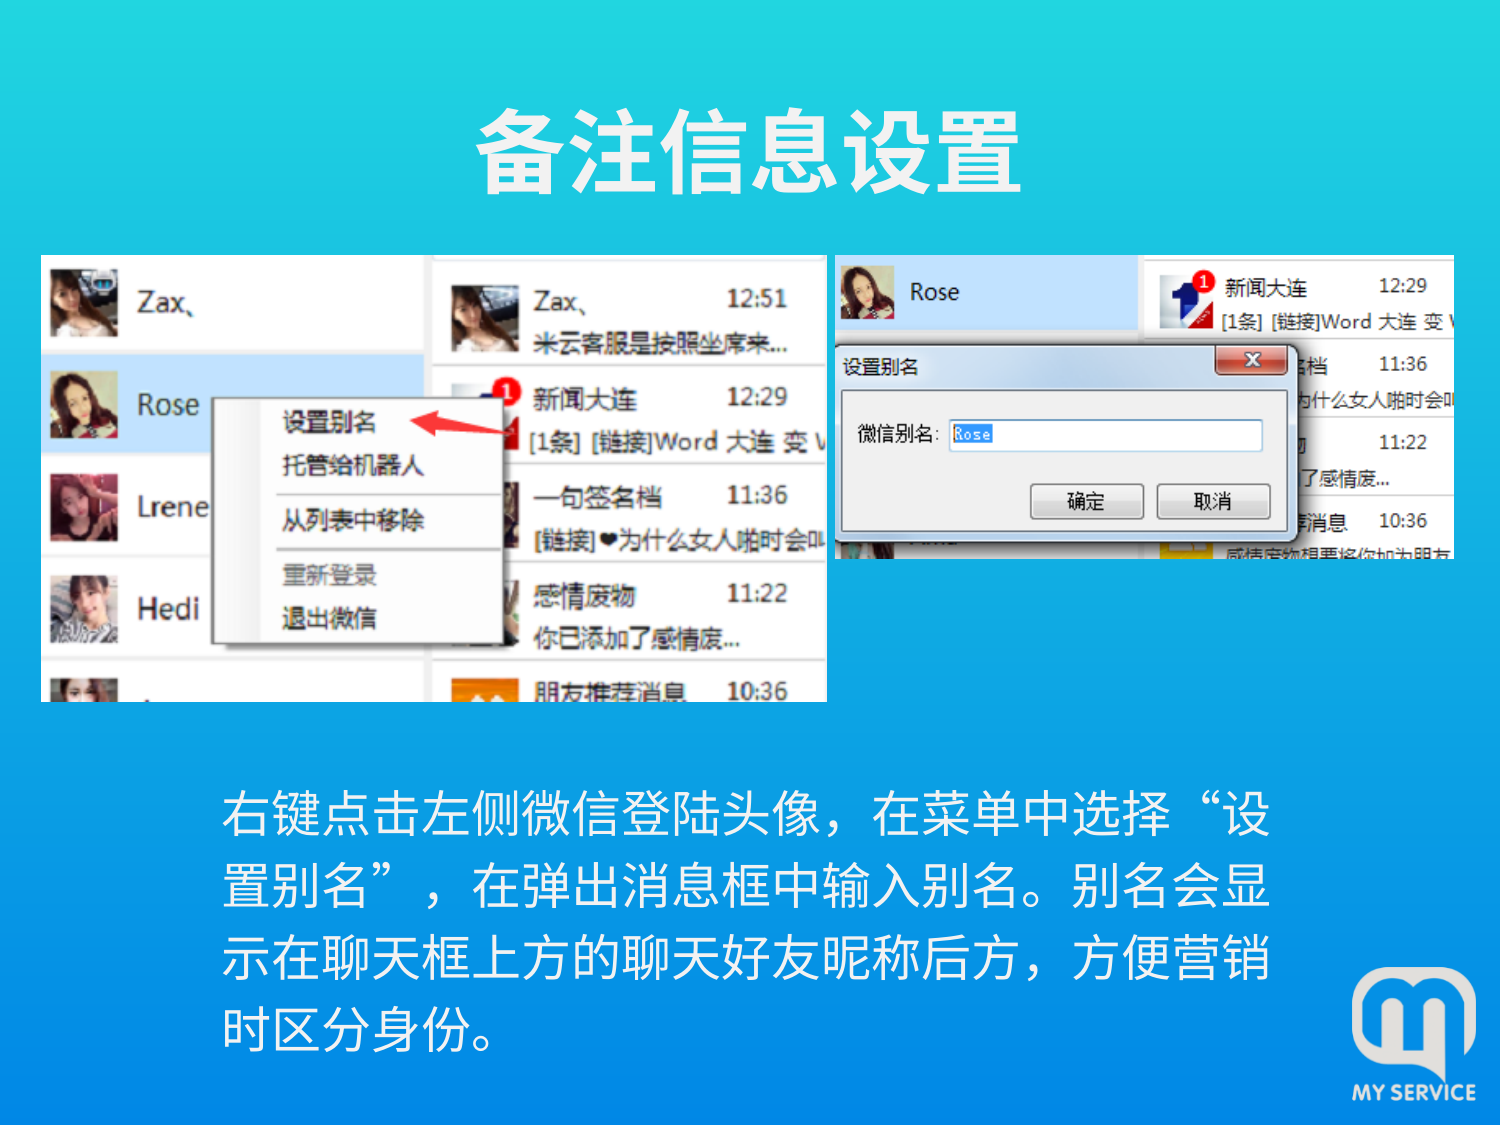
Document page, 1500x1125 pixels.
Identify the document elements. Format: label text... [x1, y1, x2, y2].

title 备注信息设置 [75, 45, 1425, 233]
picture [1352, 967, 1476, 1107]
picture [0, 255, 1500, 701]
text_box 右键点击左侧微信登陆头像，在菜单中选择“设置别名”，在弹出消息框中输入别名。别名会显示在聊天框上方的聊天好友昵称后方，方便营销时区分身份。 [206, 763, 1294, 1066]
